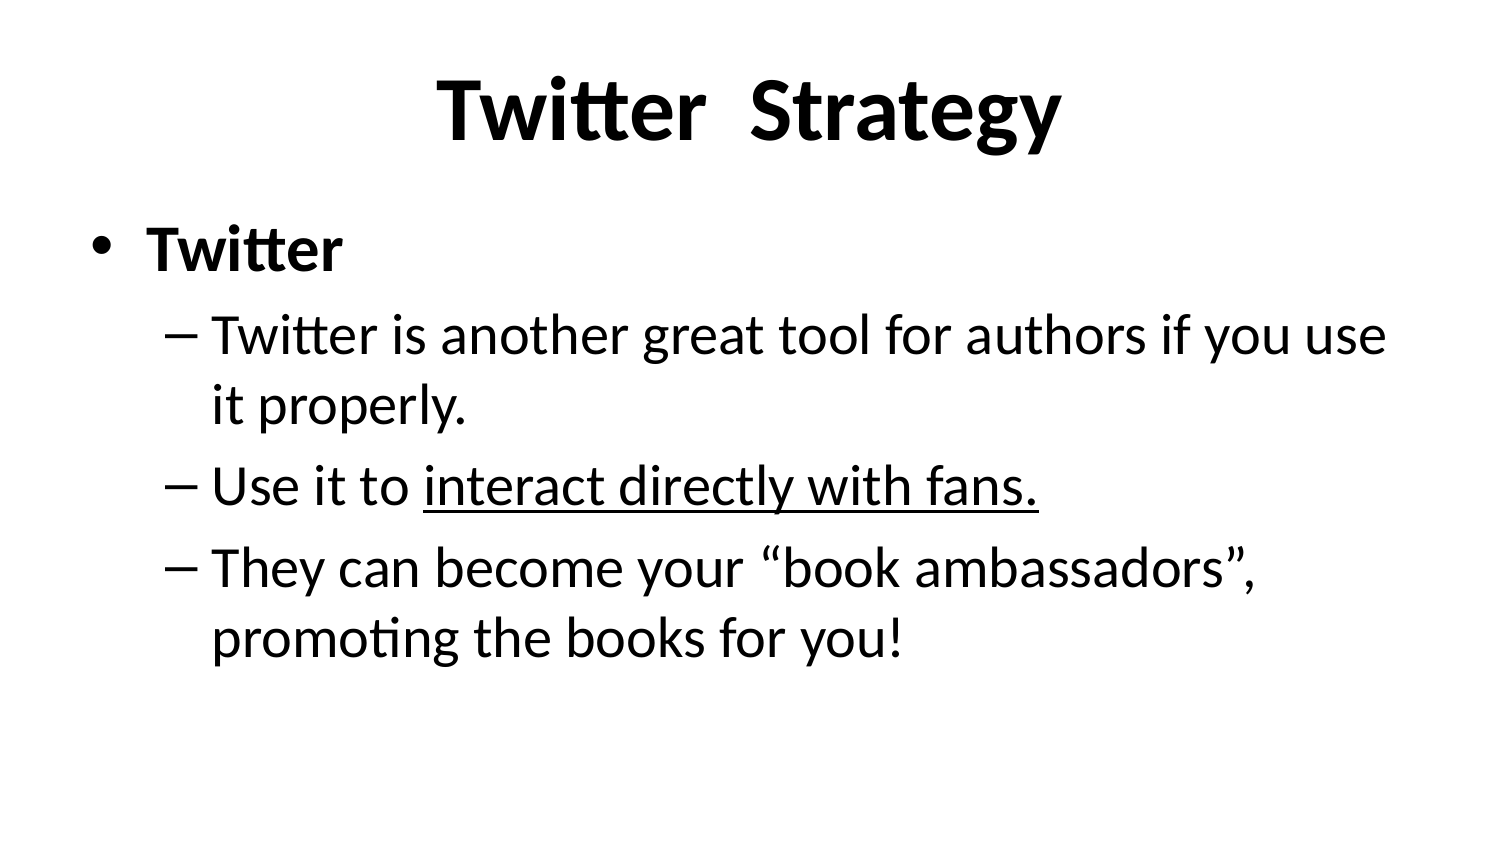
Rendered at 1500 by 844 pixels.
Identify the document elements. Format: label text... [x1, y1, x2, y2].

title Twitter Strategy [75, 33, 1425, 175]
list Twitter Twitter is another great tool for authors if you use it properly. Use it to interact directly with fans. They can become your “book ambassadors”, promoting the books for you! [75, 196, 1425, 754]
